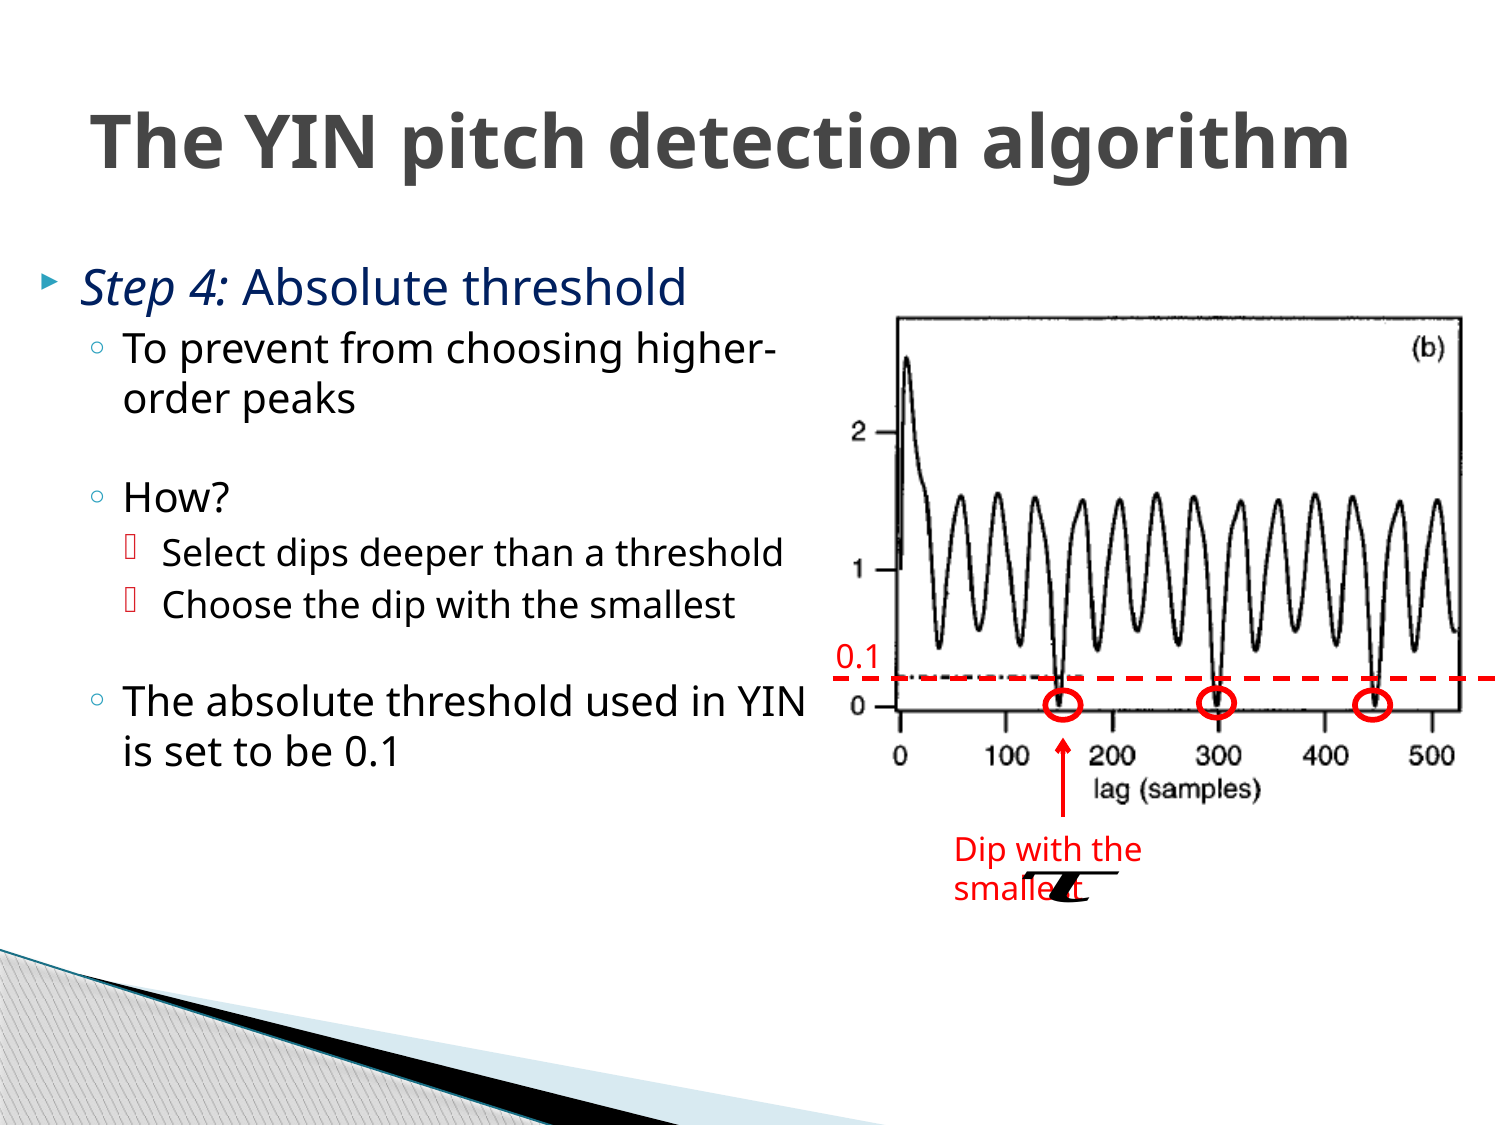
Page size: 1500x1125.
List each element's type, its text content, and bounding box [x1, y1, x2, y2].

picture [796, 300, 1471, 818]
text_box Dip with the smallest [938, 829, 1247, 915]
title The YIN pitch detection algorithm [75, 45, 1425, 233]
